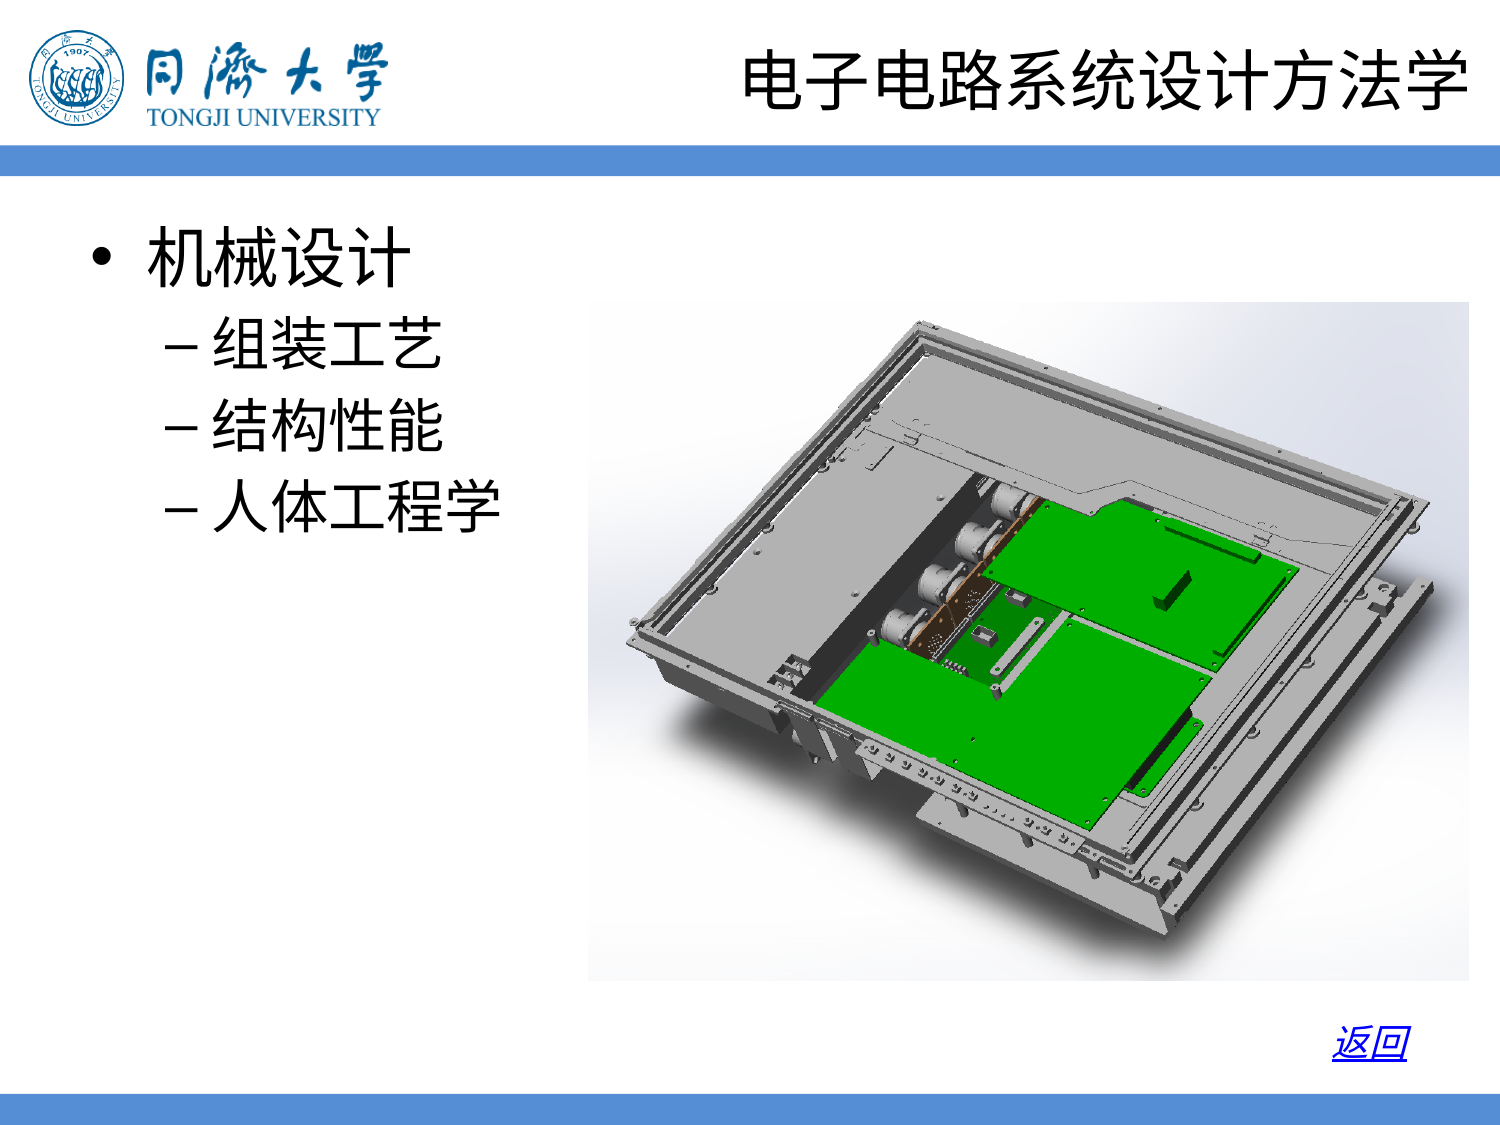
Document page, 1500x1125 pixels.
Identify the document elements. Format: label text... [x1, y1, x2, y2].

picture [147, 42, 388, 126]
list 机械设计 组装工艺 结构性能 人体工程学 [75, 208, 1425, 951]
text_box 返回 [1316, 1011, 1424, 1081]
picture [29, 30, 124, 126]
picture [588, 302, 1469, 982]
title 电子电路系统设计方法学 [714, 12, 1494, 146]
